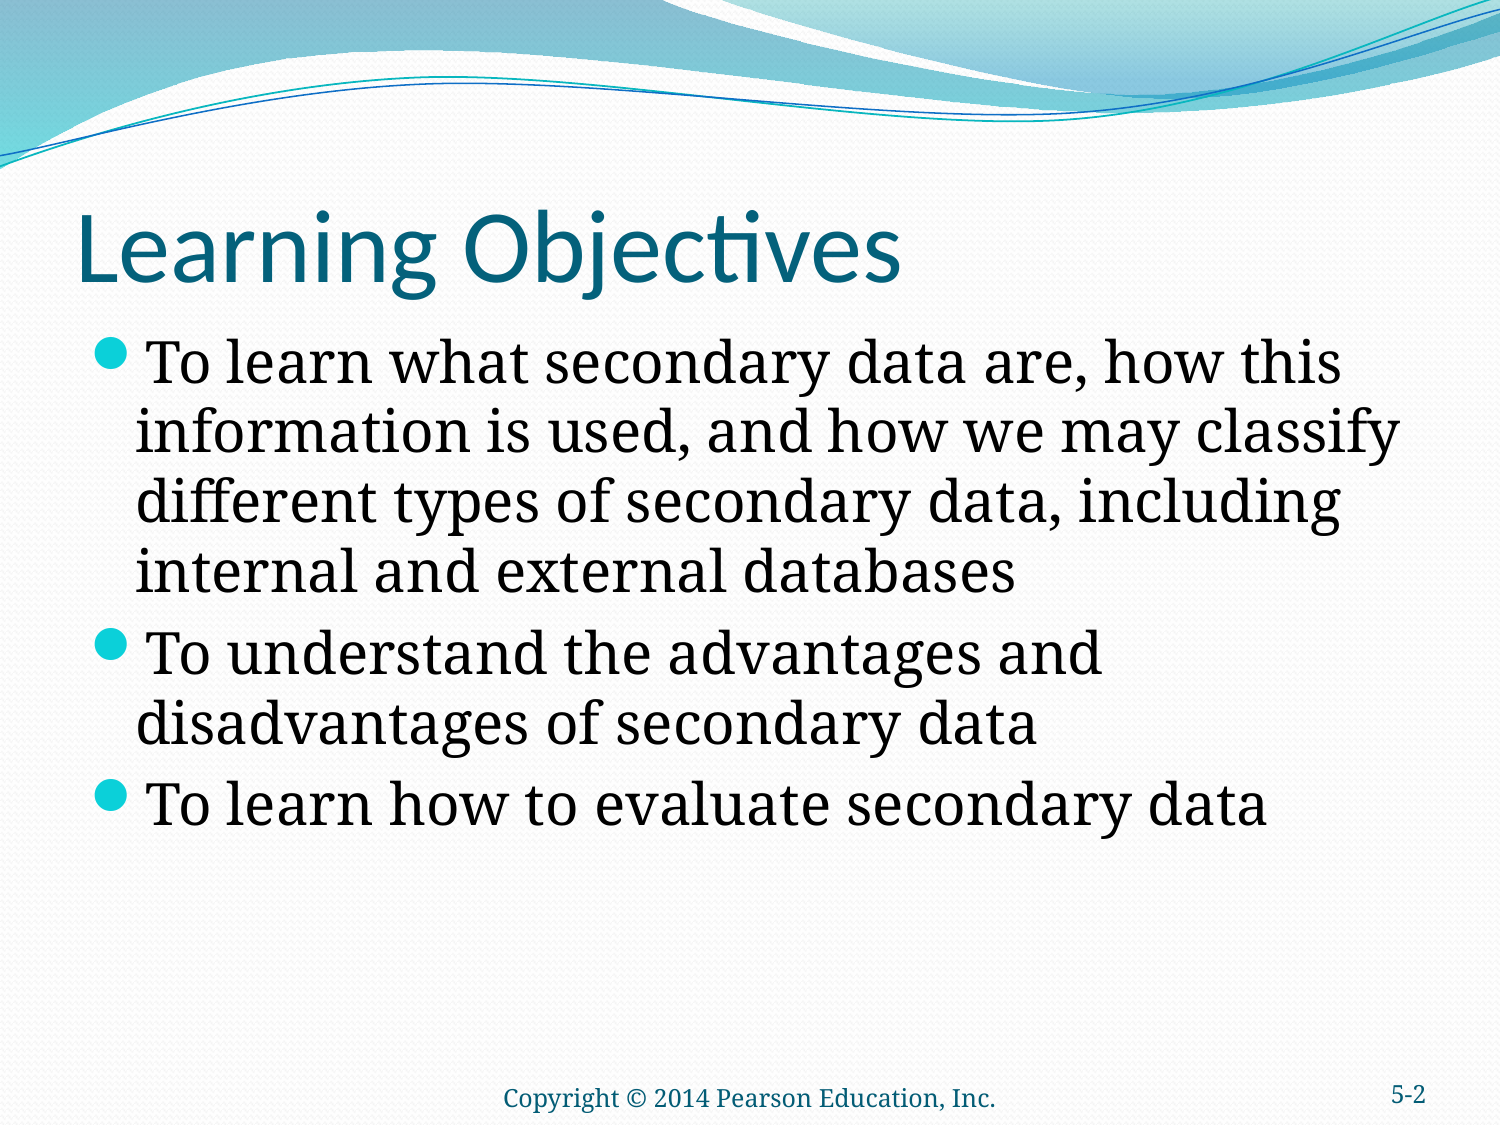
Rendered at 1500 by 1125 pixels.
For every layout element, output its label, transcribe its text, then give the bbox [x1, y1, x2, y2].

list To learn what secondary data are, how this information is used, and how we may classify different types of secondary data, including internal and external databases To understand the advantages and disadvantages of secondary data To learn how to evaluate secondary data [74, 317, 1426, 1038]
title Learning Objectives [74, 115, 1426, 304]
